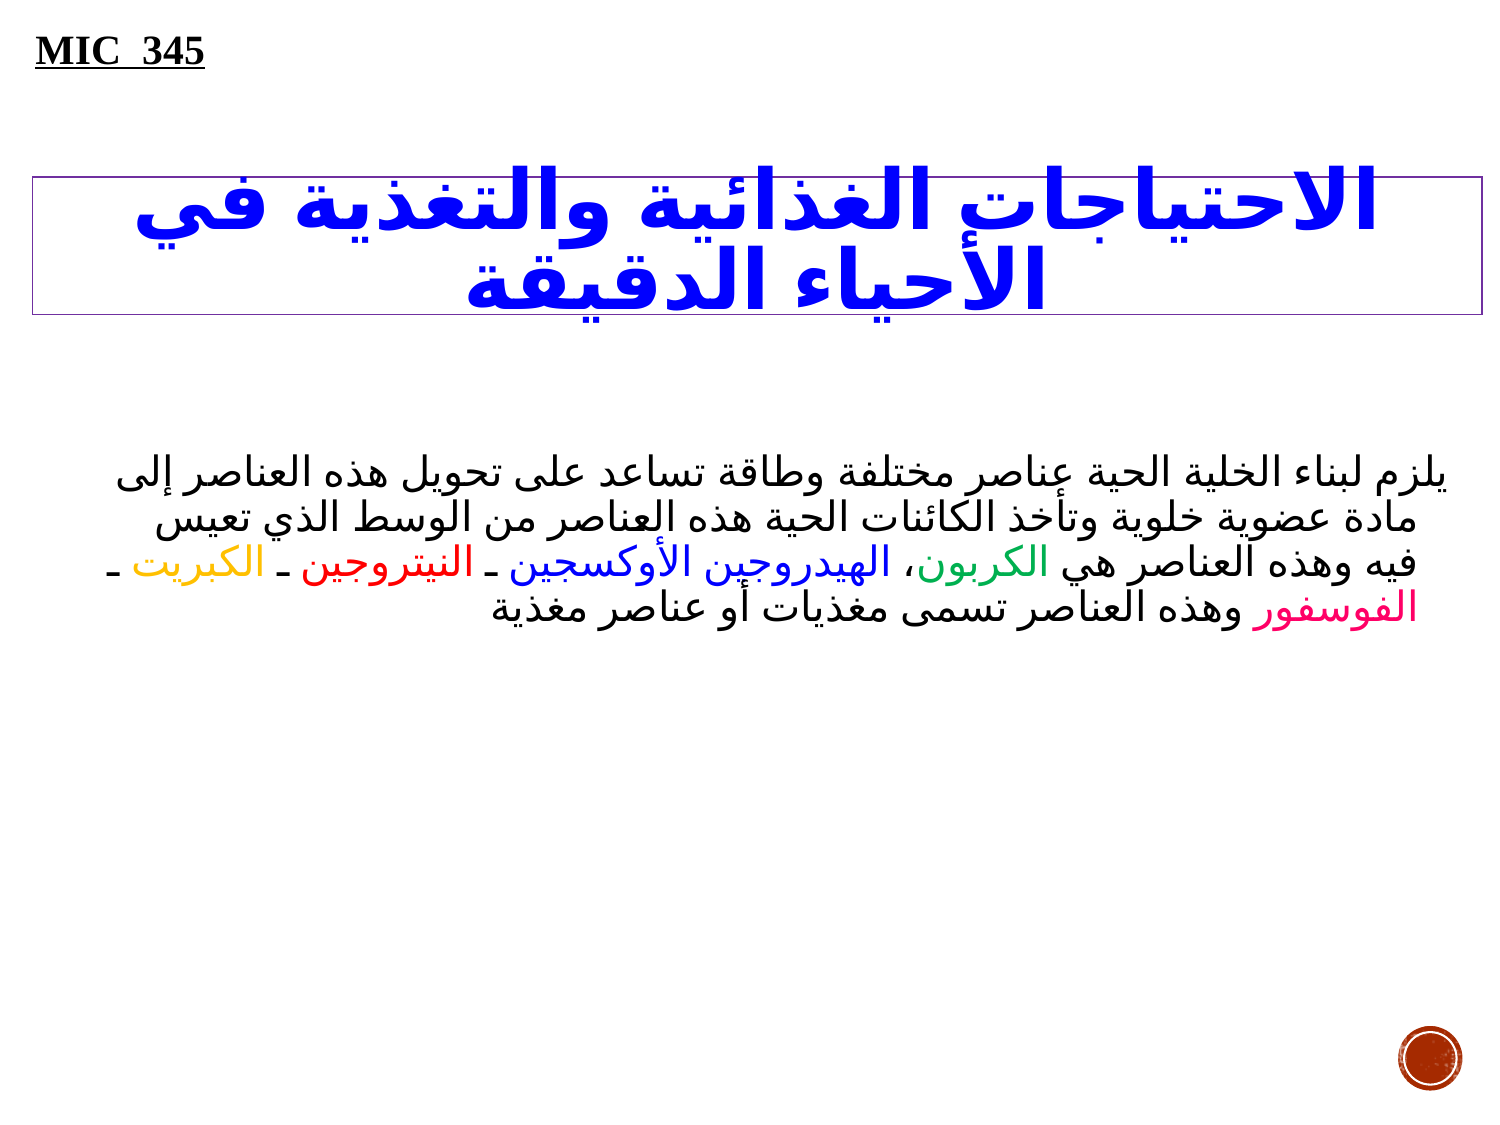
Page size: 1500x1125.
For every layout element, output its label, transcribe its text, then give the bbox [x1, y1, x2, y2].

list يلزم لبناء الخلية الحية عناصر مختلفة وطاقة تساعد على تحويل هذه العناصر إلى مادة عضوية خلوية وتأخذ الكائنات الحية هذه العناصر من الوسط الذي تعيس فيه وهذه العناصر هي الكربون، الهيدروجين الأوكسجين ـ النيتروجين ـ الكبريت ـ الفوسفور وهذه العناصر تسمى مغذيات أو عناصر مغذية [76, 442, 1465, 1118]
text_box الاحتياجات الغذائية والتغذية في الأحياء الدقيقة [32, 176, 1483, 315]
text_box MIC 345 [20, 0, 1471, 122]
